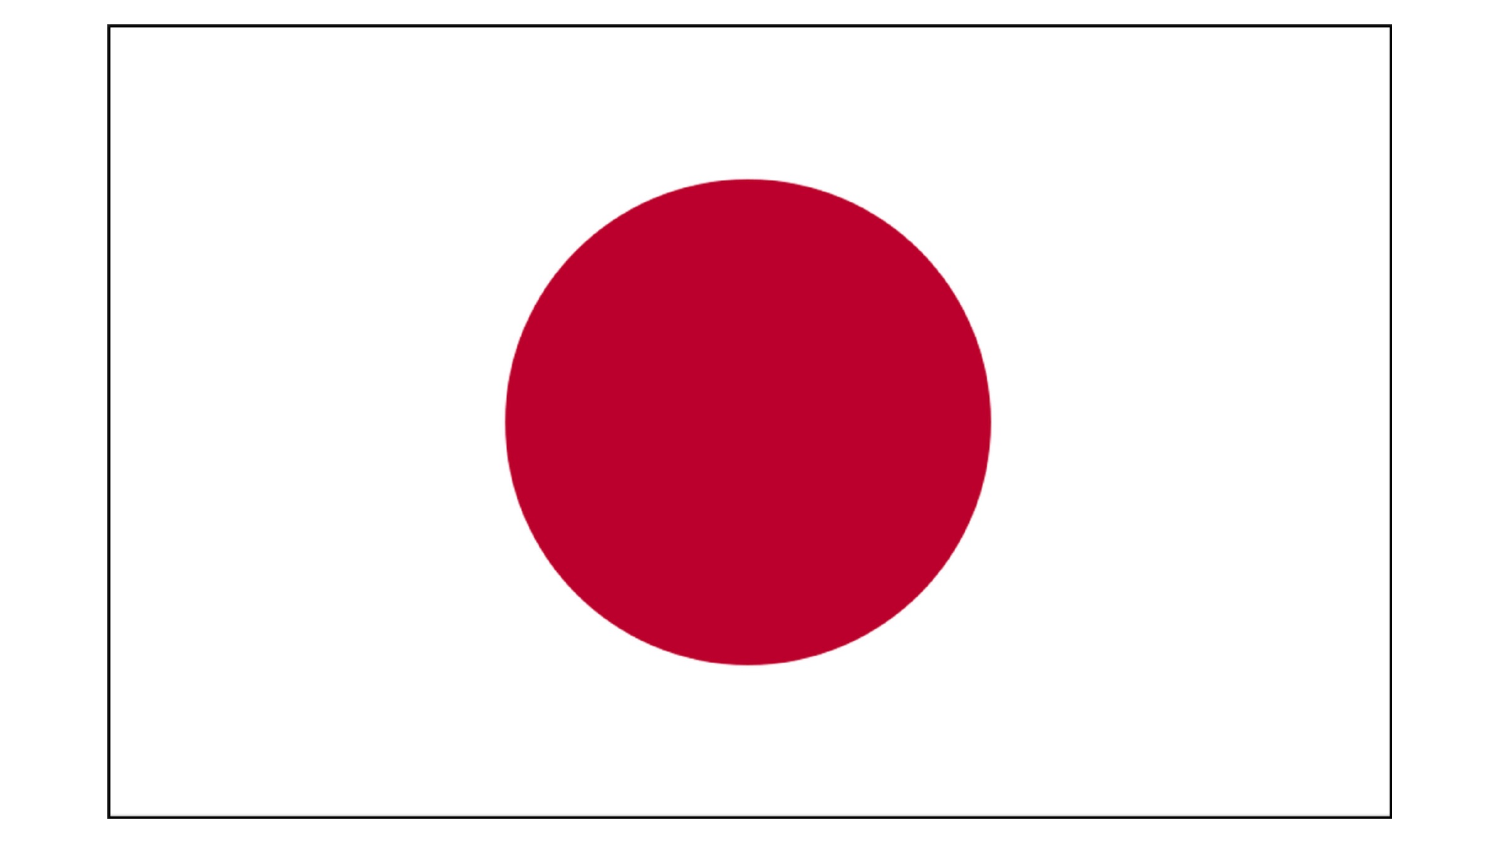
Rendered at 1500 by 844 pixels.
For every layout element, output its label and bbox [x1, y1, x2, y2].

picture [107, 24, 1393, 819]
